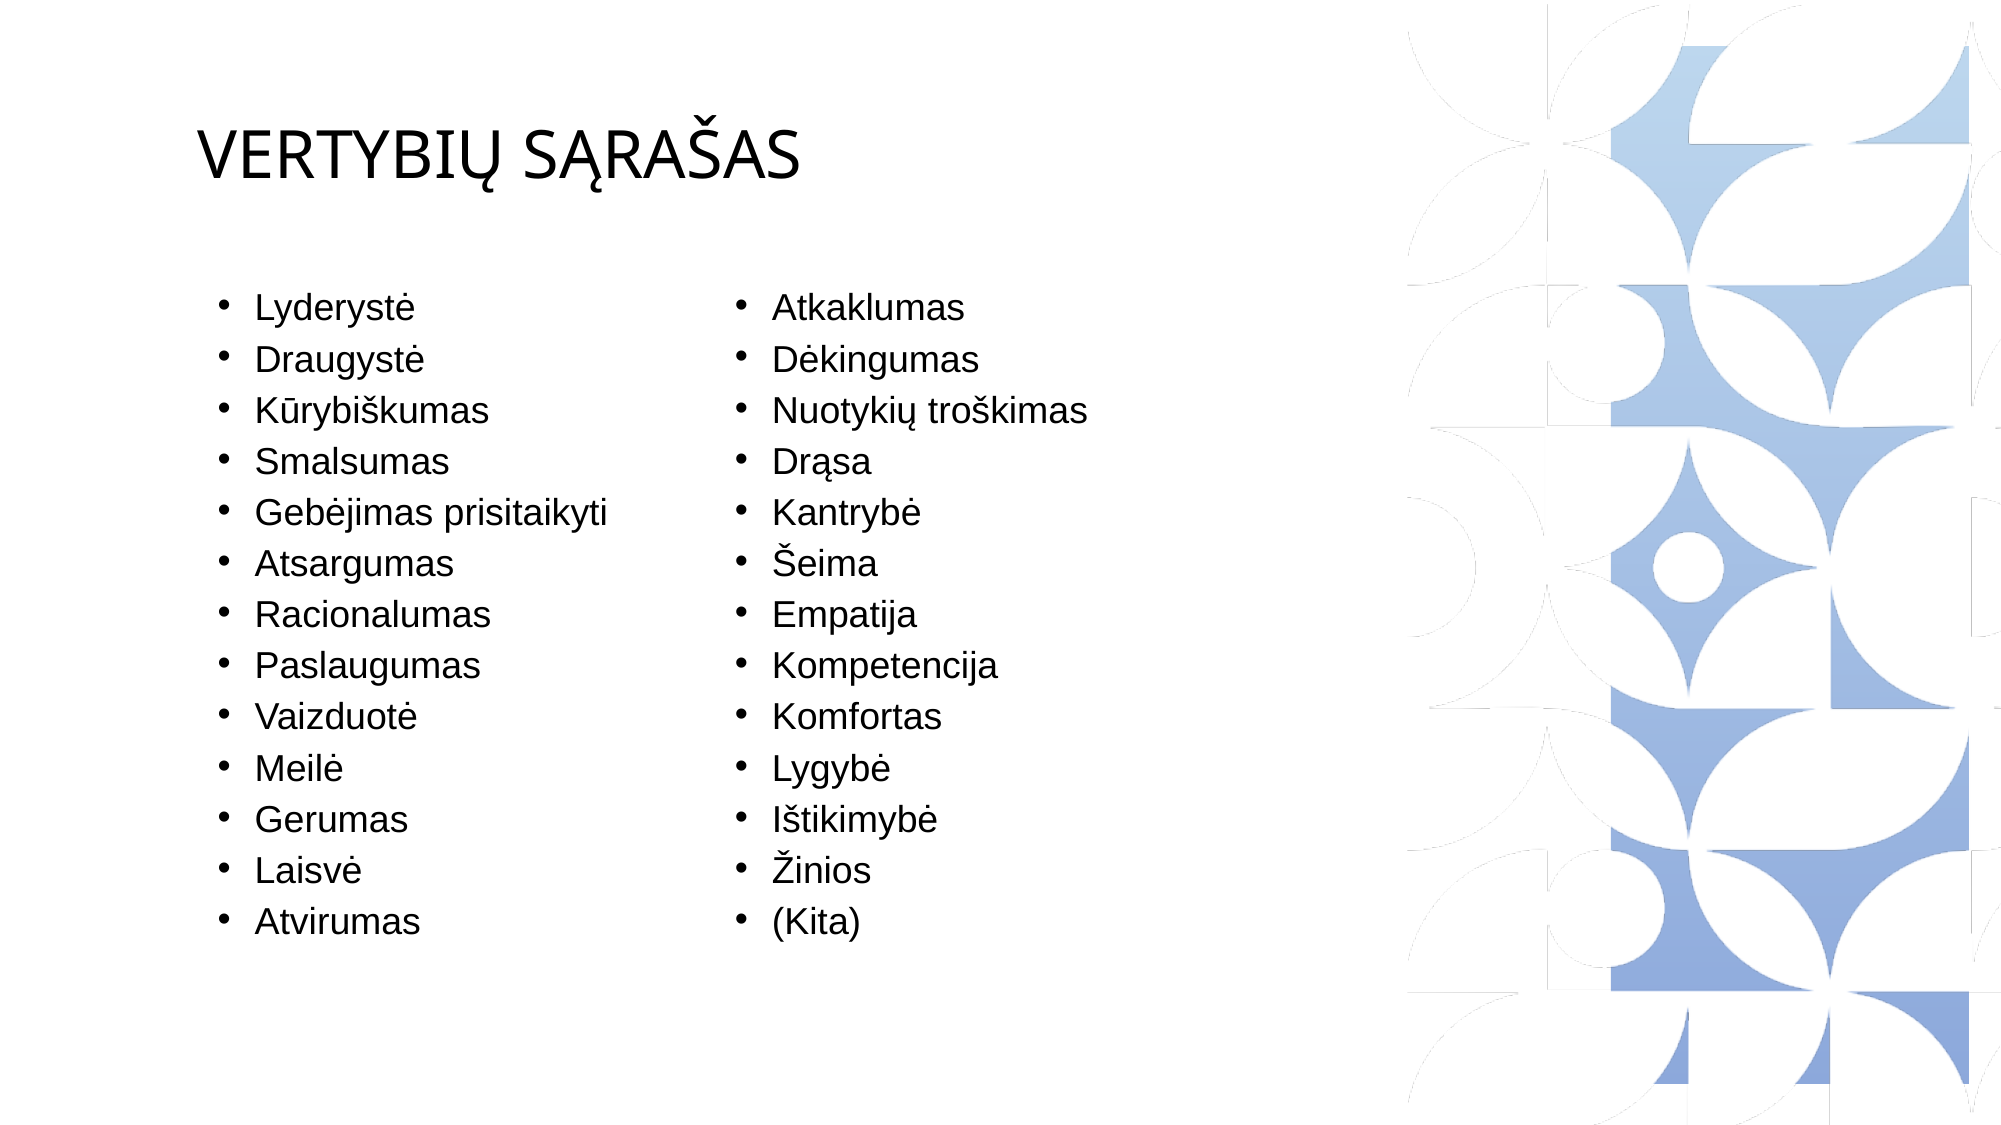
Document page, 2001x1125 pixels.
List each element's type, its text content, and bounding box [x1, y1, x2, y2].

picture [1407, 3, 2000, 1125]
text_box Atkaklumas Dėkingumas Nuotykių troškimas Drąsa Kantrybė Šeima Empatija Kompetencija Komfortas Lygybė Ištikimybė Žinios (Kita) [720, 287, 1176, 1124]
text_box Vertybių sąrašas [190, 104, 811, 200]
text_box Lyderystė Draugystė Kūrybiškumas Smalsumas Gebėjimas prisitaikyti Atsargumas Racionalumas Paslaugumas Vaizduotė Meilė Gerumas Laisvė Atvirumas [202, 287, 658, 1124]
